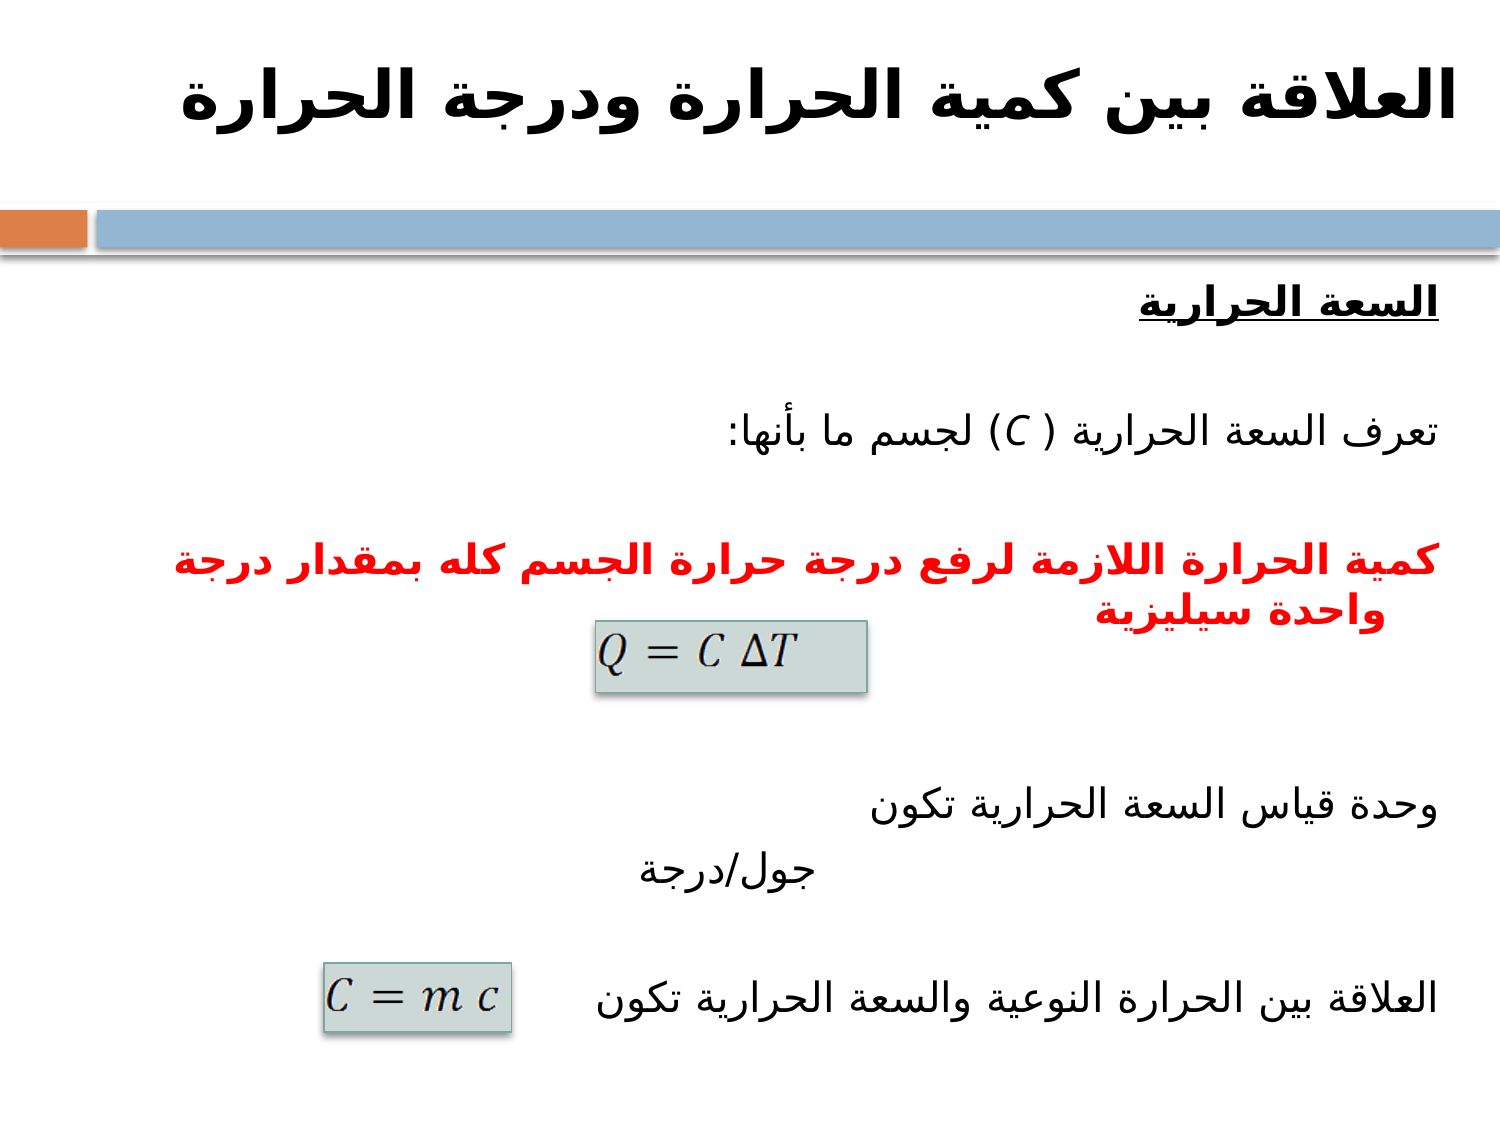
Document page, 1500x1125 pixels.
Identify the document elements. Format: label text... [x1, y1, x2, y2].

title العلاقة بين كمية الحرارة ودرجة الحرارة [50, 23, 1475, 161]
picture [596, 621, 867, 693]
list السعة الحرارية تعرف السعة الحرارية ( C) لجسم ما بأنها: كمية الحرارة اللازمة لرفع درجة حرارة الجسم كله بمقدار درجة واحدة سيليزية وحدة قياس السعة الحرارية تكون جول/درجة العلاقة بين الحرارة النوعية والسعة الحرارية تكون [29, 267, 1455, 1094]
picture [324, 963, 511, 1032]
